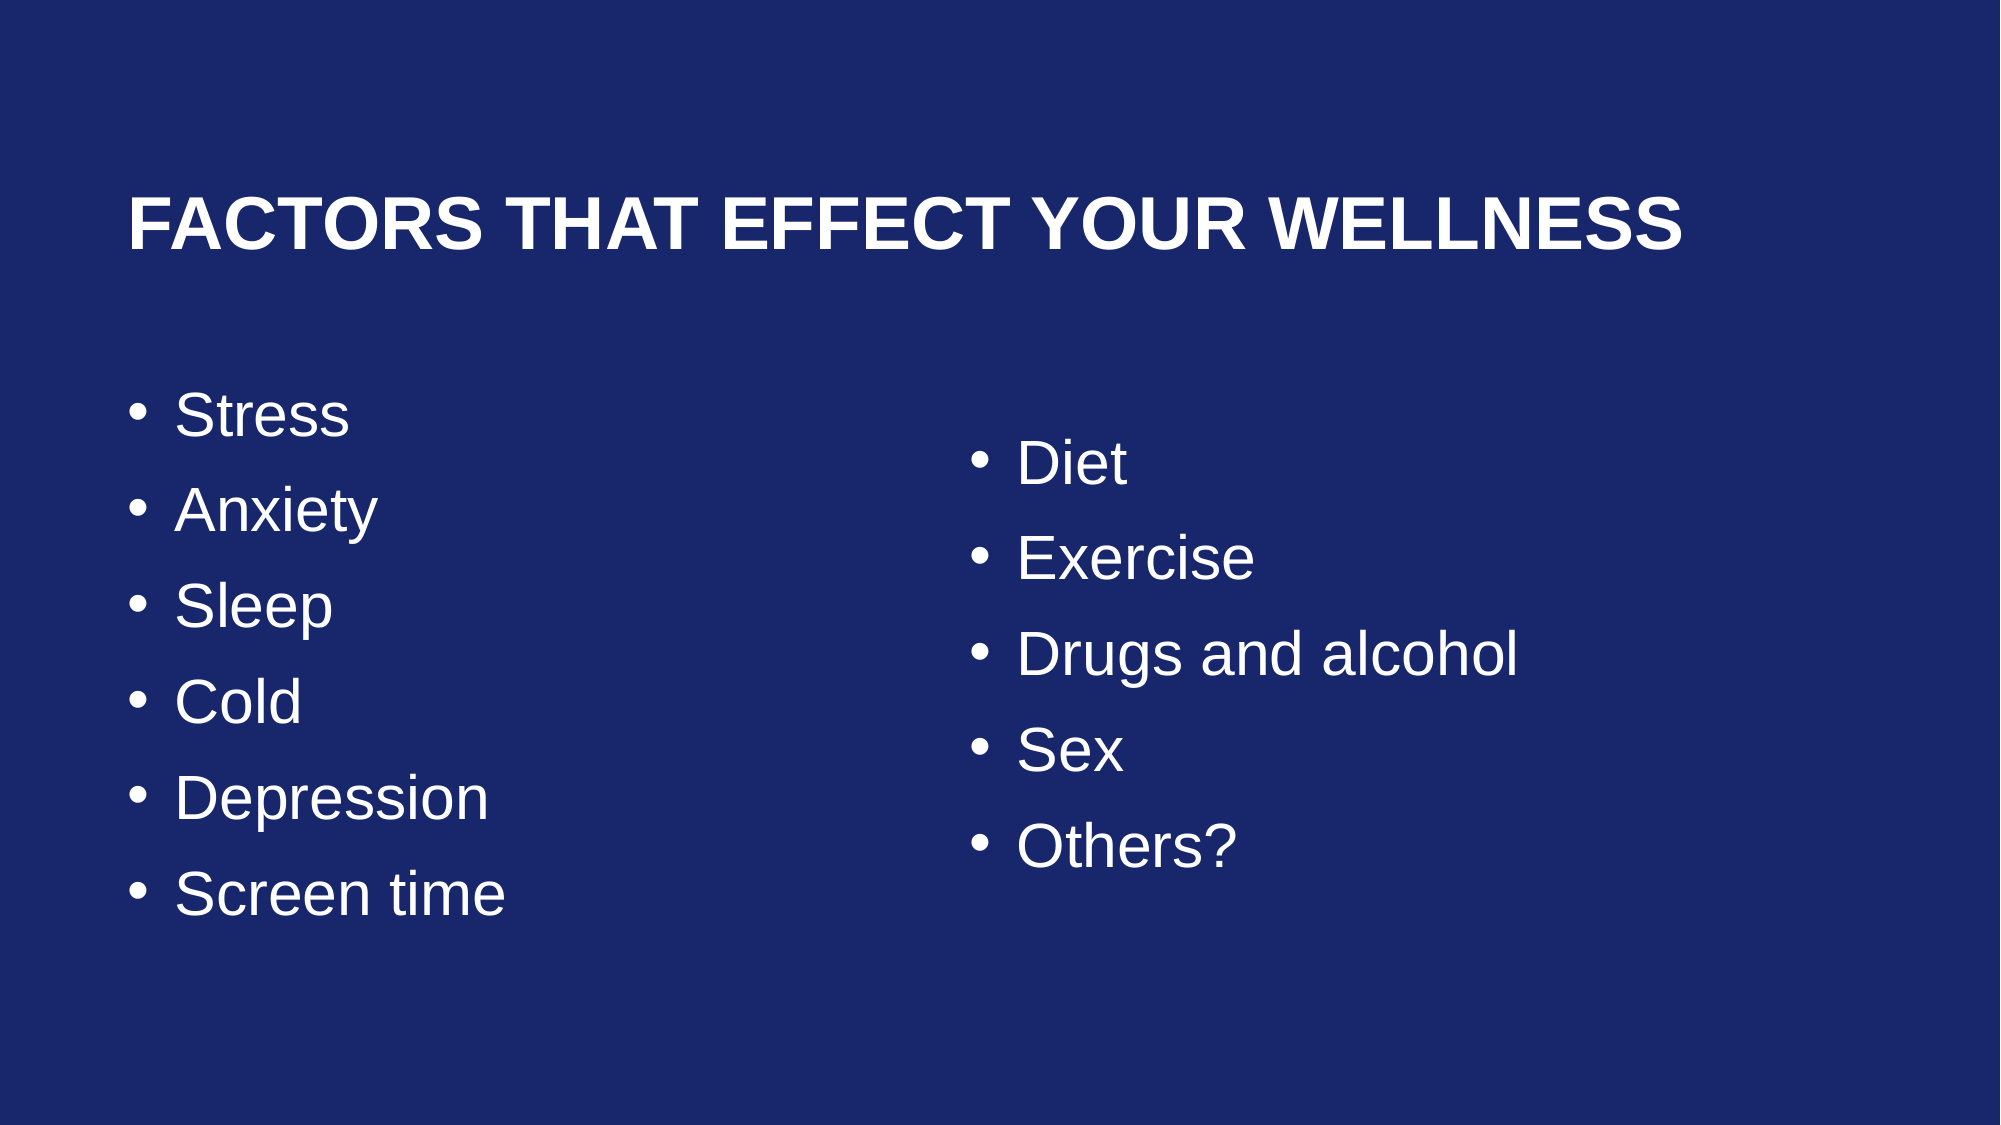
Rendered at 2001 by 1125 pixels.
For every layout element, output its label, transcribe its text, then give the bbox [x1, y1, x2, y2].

title Factors that effect your wellness [112, 99, 1775, 339]
list Diet Exercise Drugs and alcohol Sex Others? [955, 351, 1775, 950]
list Stress Anxiety Sleep Cold Depression Screen time [112, 351, 932, 950]
